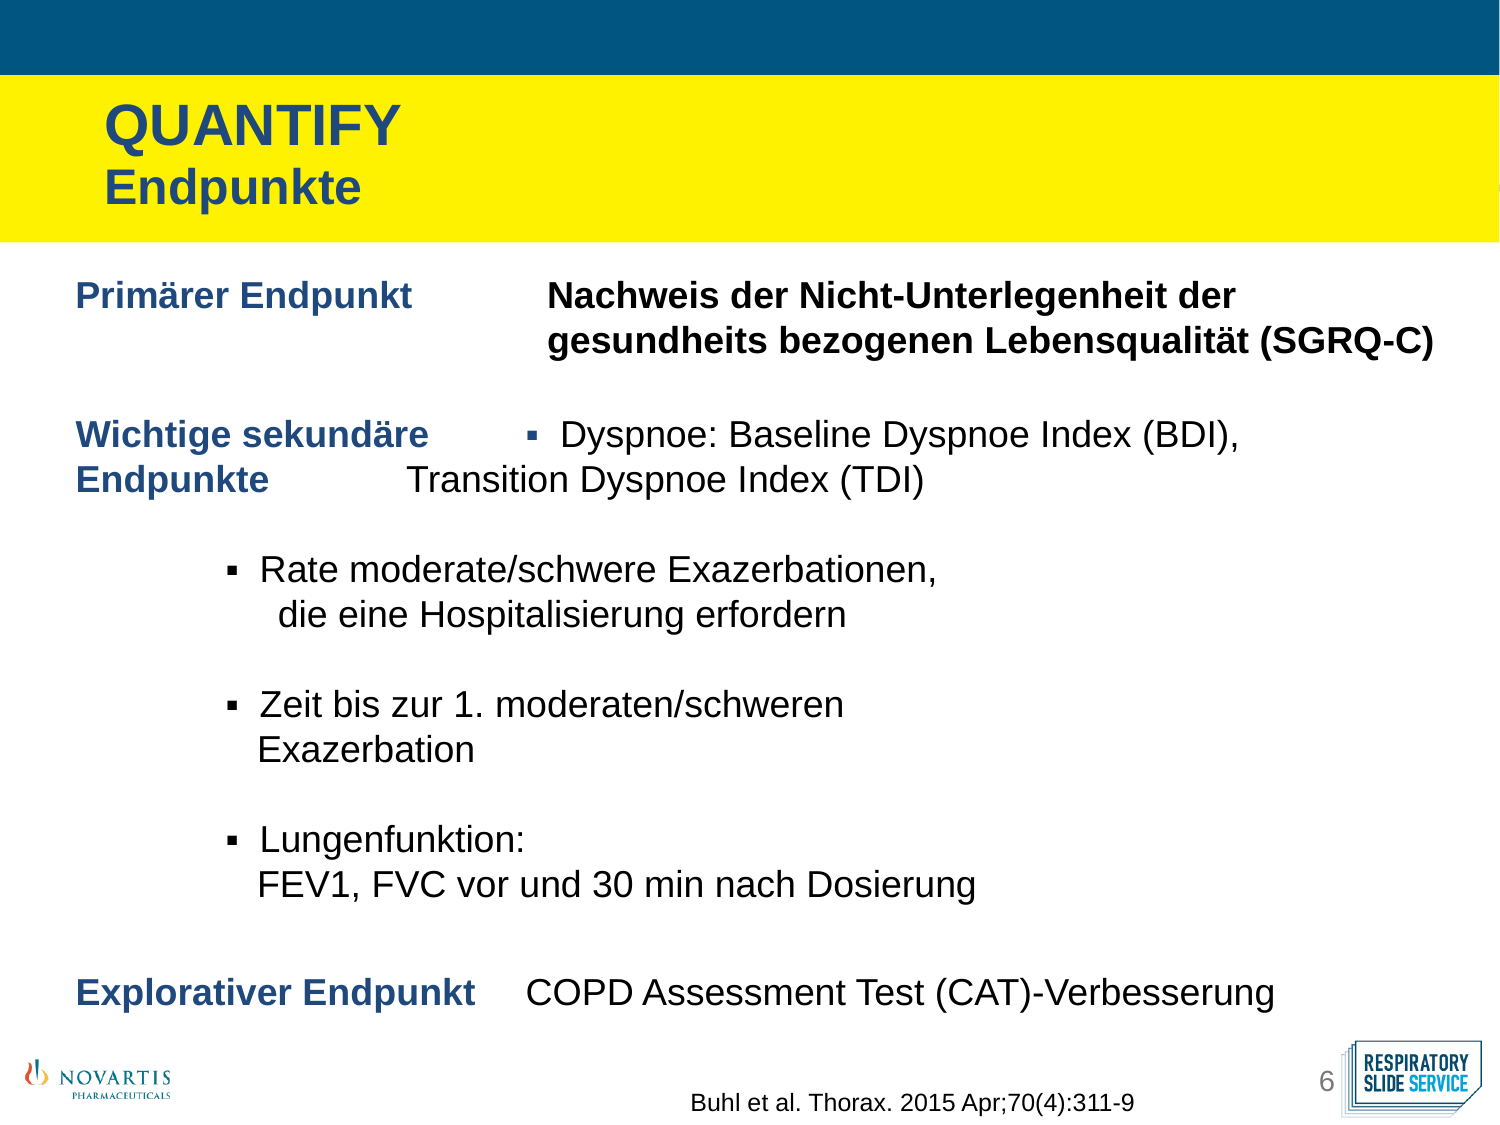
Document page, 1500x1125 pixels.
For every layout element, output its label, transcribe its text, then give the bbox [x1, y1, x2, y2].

picture [25, 1059, 170, 1099]
picture [1328, 1027, 1497, 1125]
list Primärer Endpunkt Nachweis der Nicht-Unterlegenheit der gesundheits bezogenen Lebensqualität (SGRQ-C) Wichtige sekundäre ▪ Dyspnoe: Baseline Dyspnoe Index (BDI), Endpunkte Transition Dyspnoe Index (TDI) ▪ Rate moderate/schwere Exazerbationen, die eine Hospitalisierung erfordern ▪ Zeit bis zur 1. moderaten/schweren Exazerbation ▪ Lungenfunktion: FEV1, FVC vor und 30 min nach Dosierung Explorativer Endpunkt COPD Assessment Test (CAT)-Verbesserung [75, 271, 1456, 1048]
text_box QUANTIFY Endpunkte [90, 81, 1450, 223]
text_box Buhl et al. Thorax. 2015 Apr;70(4):311-9 [675, 1078, 1151, 1124]
